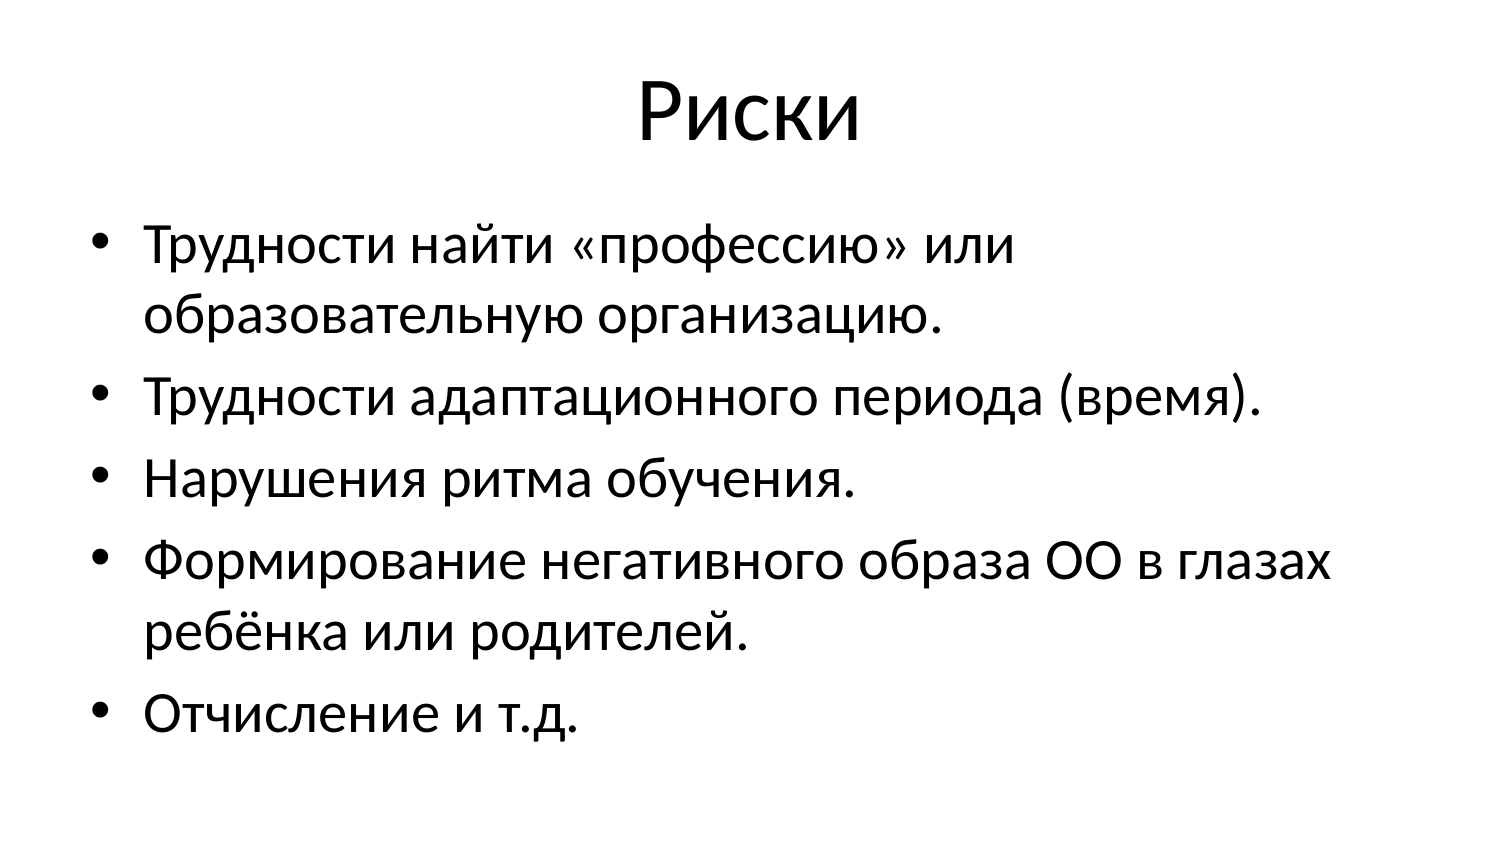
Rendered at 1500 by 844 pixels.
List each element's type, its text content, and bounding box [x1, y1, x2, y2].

title Риски [75, 33, 1425, 175]
list Трудности найти «профессию» или образовательную организацию. Трудности адаптационного периода (время). Нарушения ритма обучения. Формирование негативного образа ОО в глазах ребёнка или родителей. Отчисление и т.д. [75, 196, 1425, 754]
